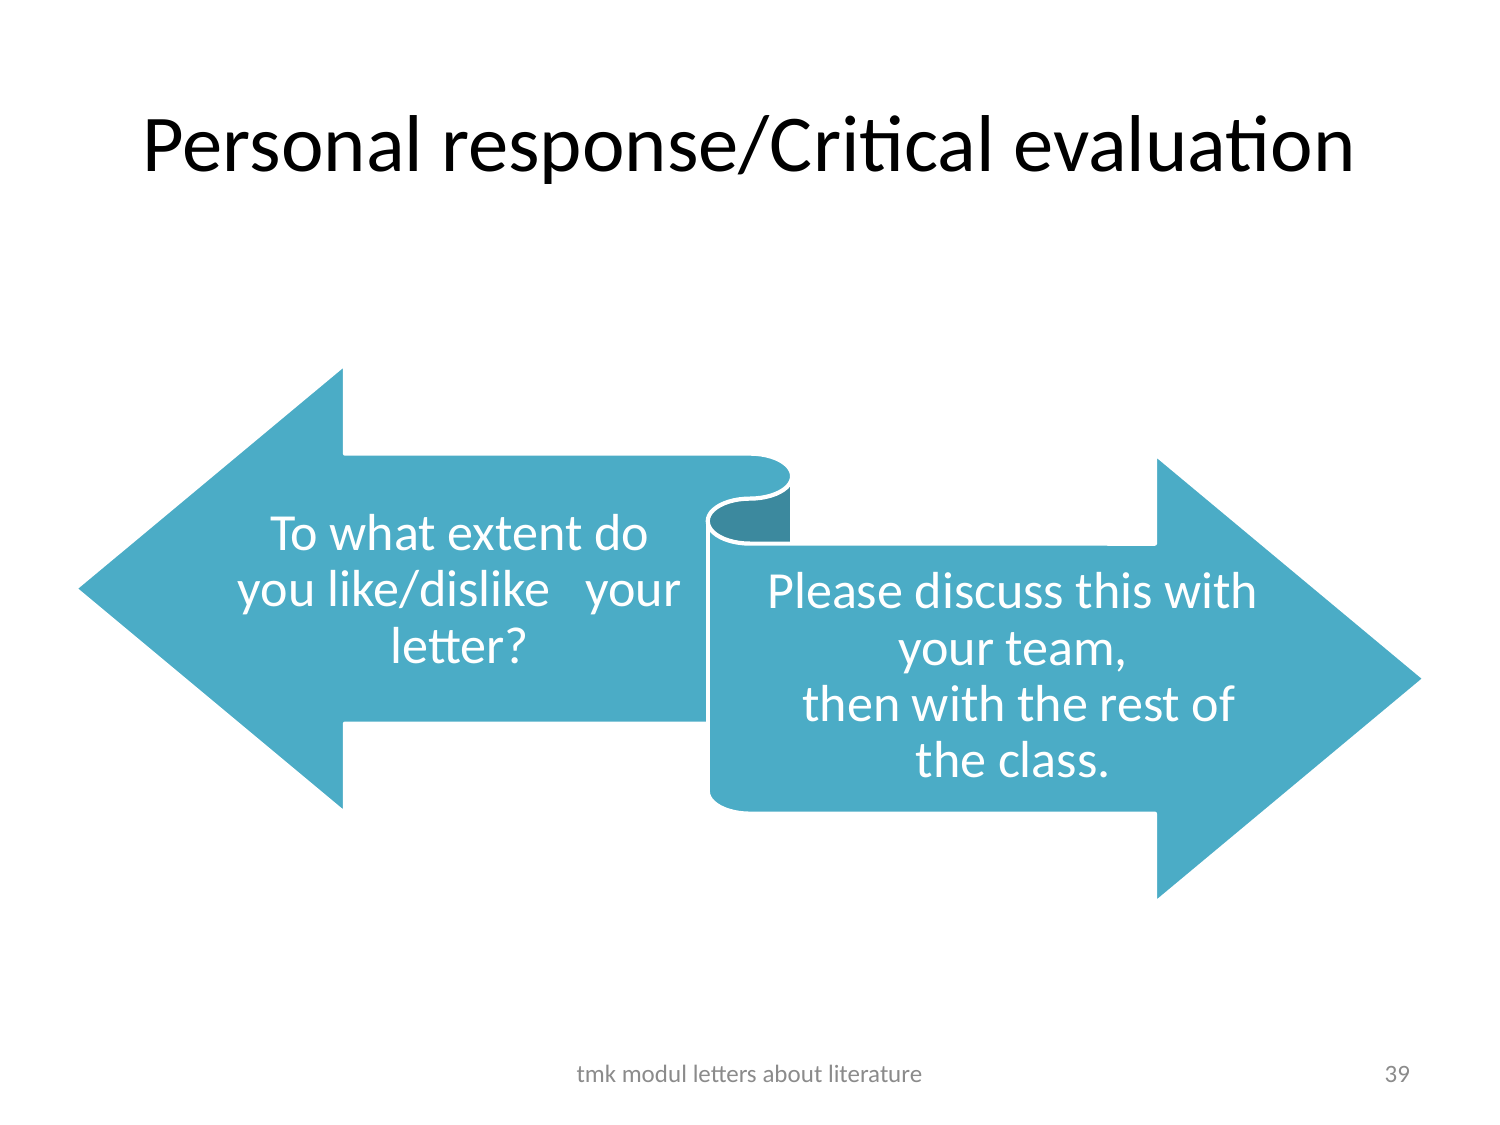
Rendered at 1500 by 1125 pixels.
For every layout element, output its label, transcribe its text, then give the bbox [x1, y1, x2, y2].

footer tmk modul letters about literature [512, 1042, 988, 1103]
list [74, 262, 1426, 1006]
title Personal response/Critical evaluation [75, 45, 1425, 233]
slide_number 39 [1074, 1042, 1425, 1103]
